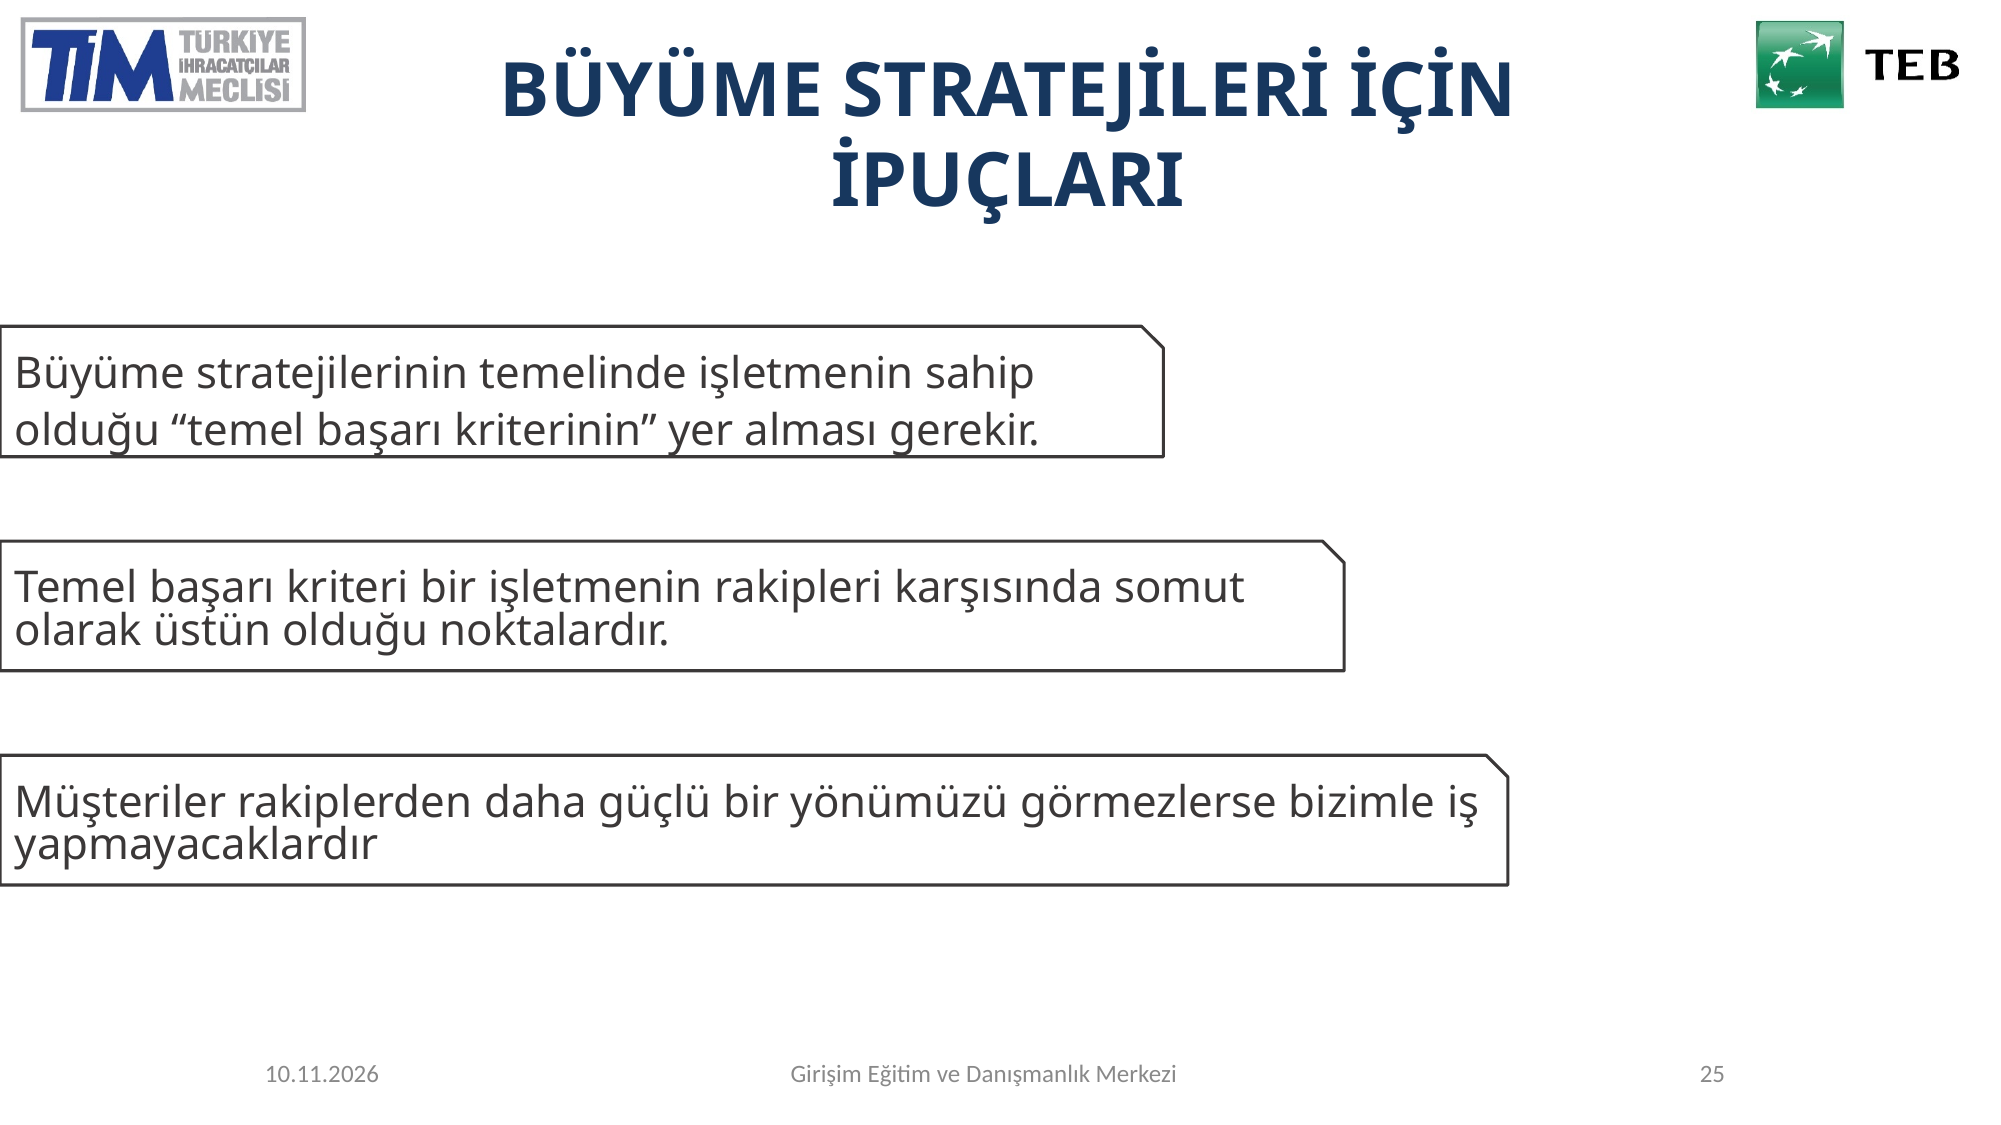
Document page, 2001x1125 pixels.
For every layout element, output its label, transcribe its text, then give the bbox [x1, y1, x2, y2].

text_box Müşteriler rakiplerden daha güçlü bir yönümüzü görmezlerse bizimle iş yapmayacaklardır [0, 753, 1510, 888]
text_box Temel başarı kriteri bir işletmenin rakipleri karşısında somut olarak üstün olduğu noktalardır. [0, 539, 1347, 673]
text_box Büyüme stratejilerinin temelinde işletmenin sahip olduğu “temel başarı kriterinin” yer alması gerekir. [0, 324, 1166, 459]
footer Girişim Eğitim ve Danışmanlık Merkezi [700, 1042, 1268, 1103]
picture [19, 15, 308, 114]
picture [1751, 15, 1967, 114]
title BÜYÜME STRATEJİLERİ İÇİN İPUÇLARI [402, 15, 1615, 248]
slide_number 25 [1314, 1042, 1741, 1103]
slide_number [249, 1042, 654, 1103]
